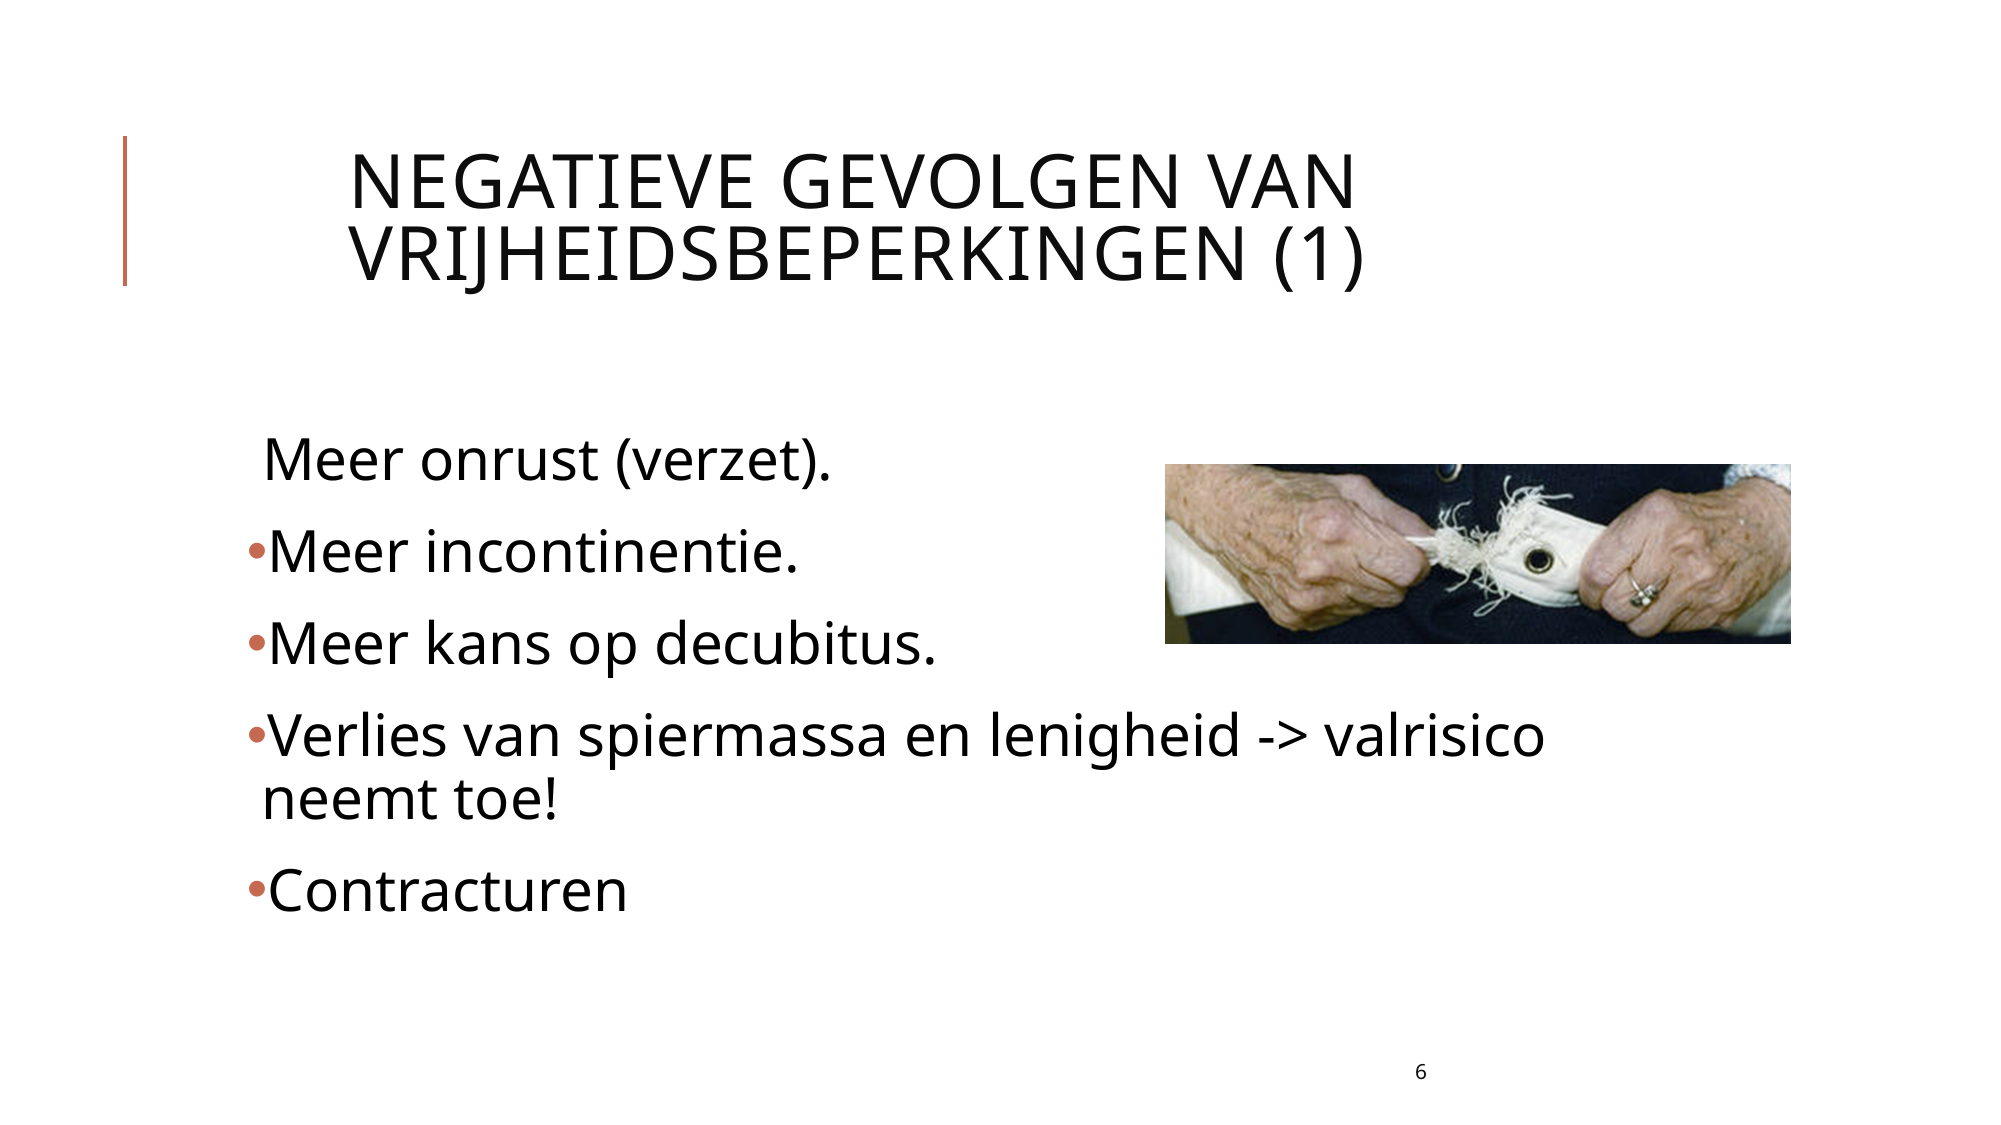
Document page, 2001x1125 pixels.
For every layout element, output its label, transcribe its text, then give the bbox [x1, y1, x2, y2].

picture [1165, 464, 1792, 644]
list Meer onrust (verzet). Meer incontinentie. Meer kans op decubitus. Verlies van spiermassa en lenigheid -> valrisico neemt toe! Contracturen [239, 422, 1575, 1043]
title Negatieve gevolgen van vrijheidsbeperkingen (1) [333, 159, 1791, 286]
slide_number 6 [1400, 1042, 1750, 1103]
